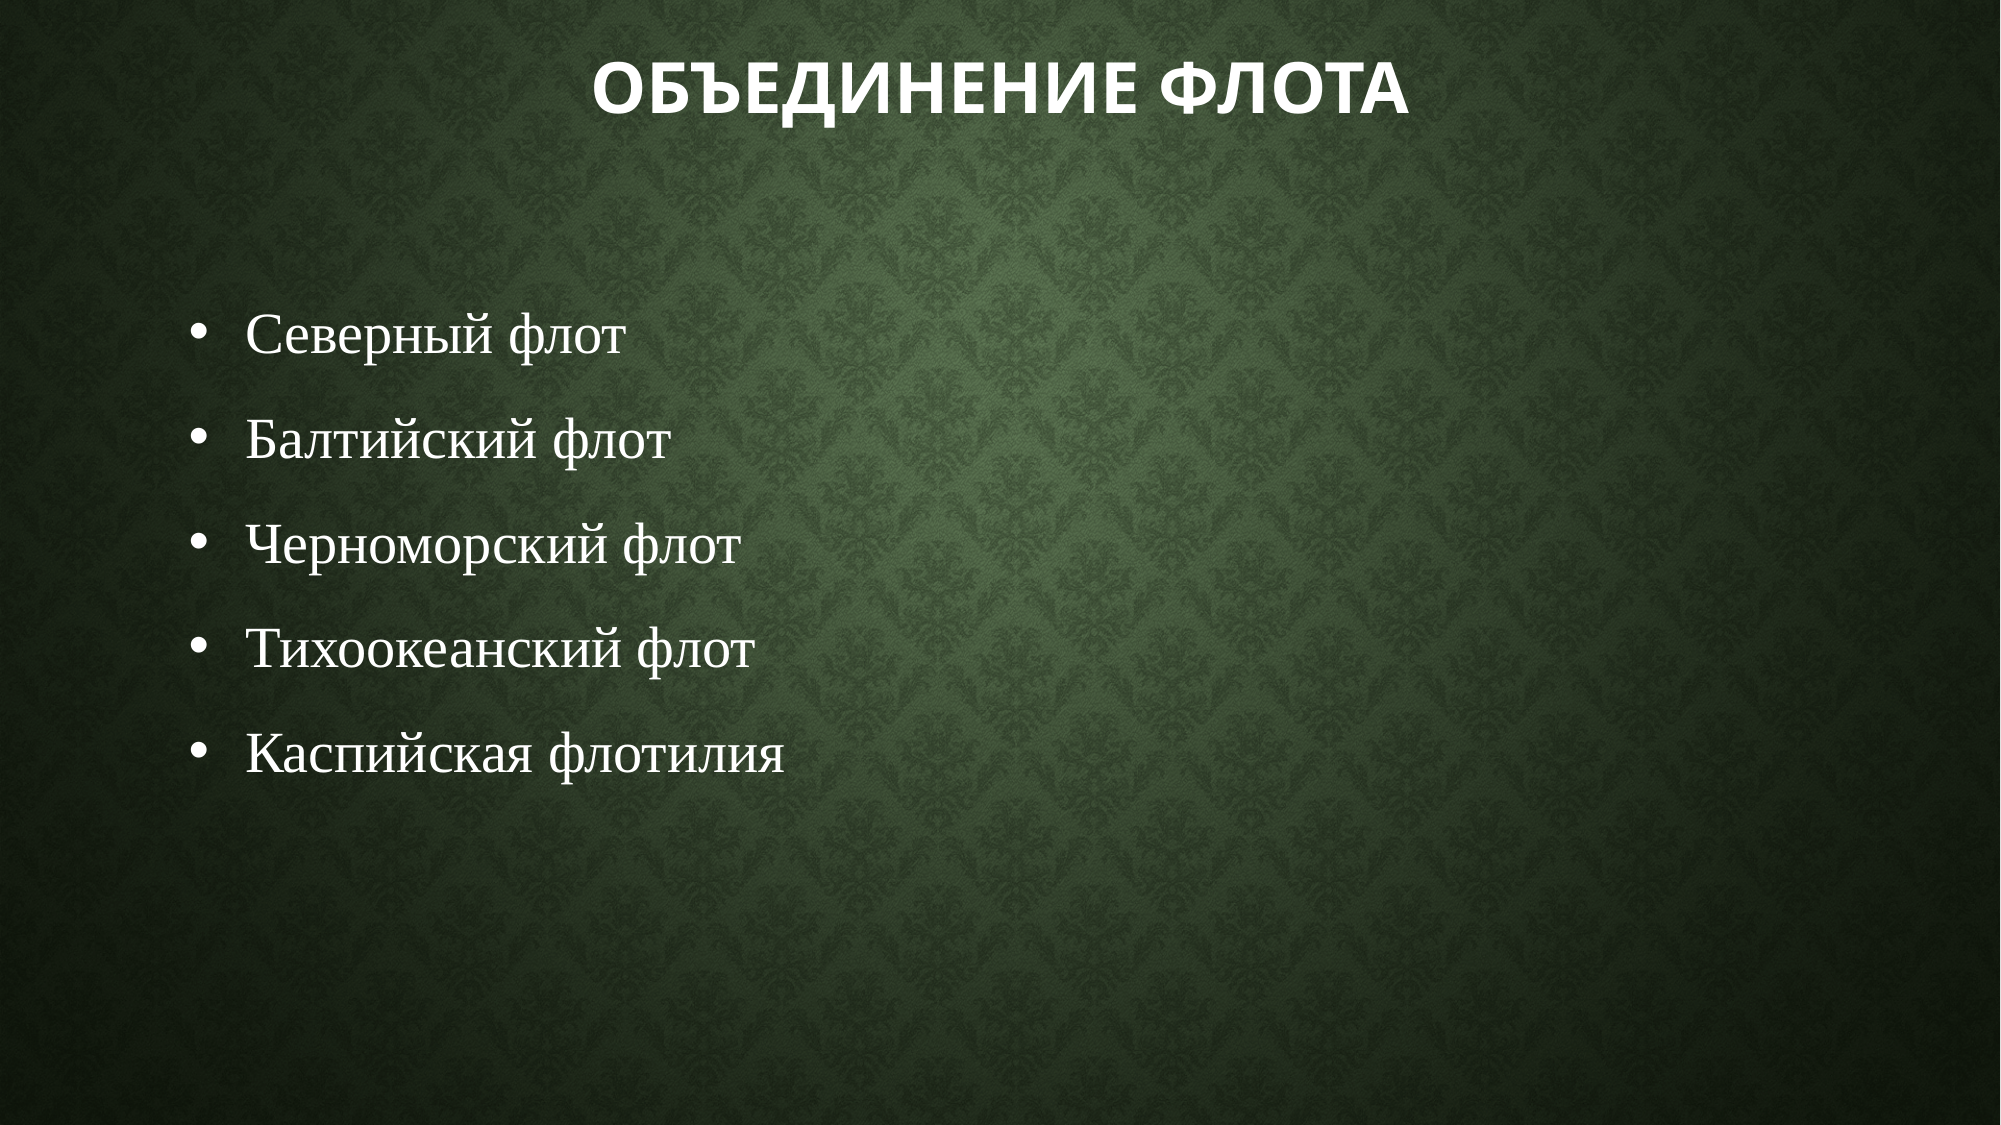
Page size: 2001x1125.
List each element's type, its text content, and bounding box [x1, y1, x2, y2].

title Объединение флота [201, 0, 1799, 137]
list Северный флот Балтийский флот Черноморский флот Тихоокеанский флот Каспийская флотилия [173, 274, 1771, 887]
